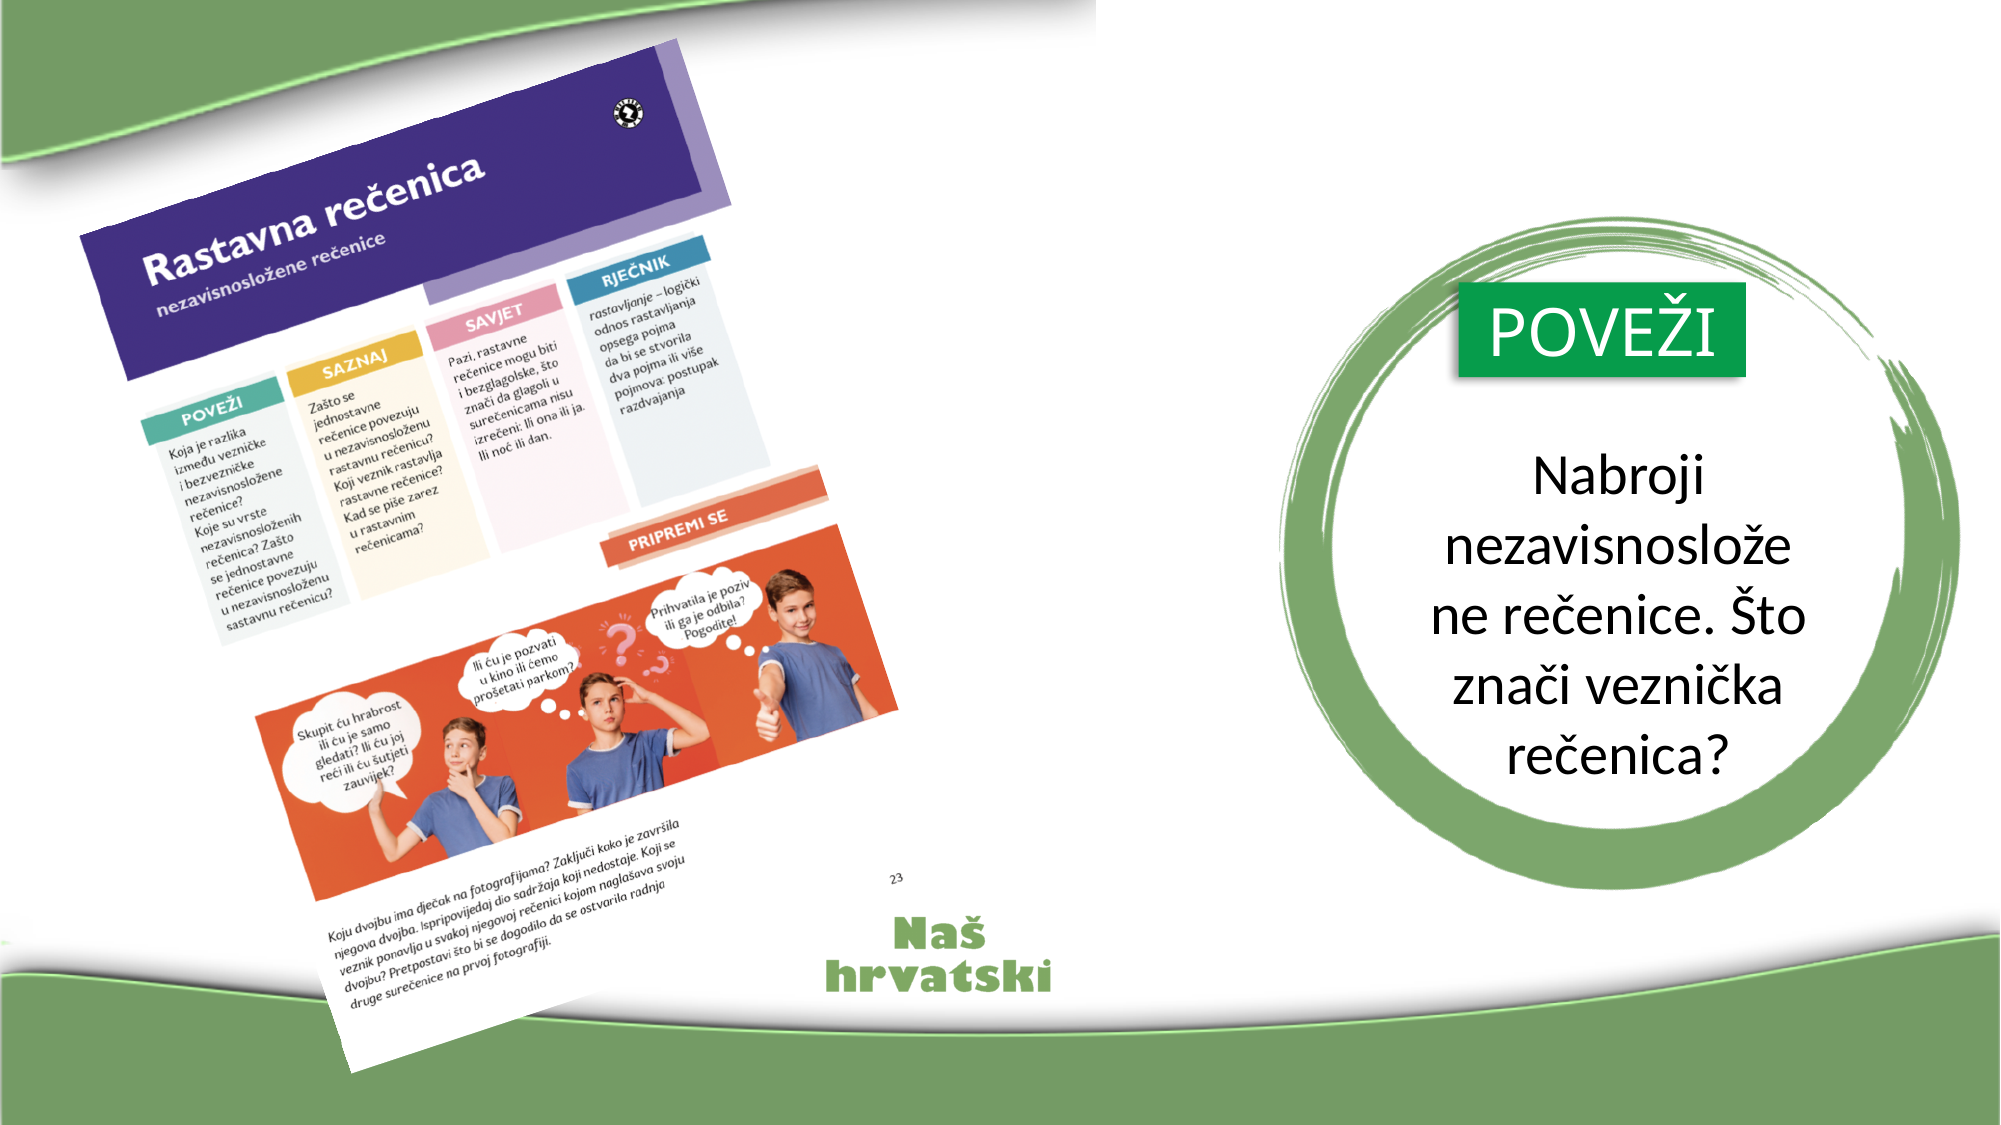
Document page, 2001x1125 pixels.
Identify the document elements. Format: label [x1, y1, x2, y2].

picture [1279, 215, 1958, 885]
picture [76, 0, 1098, 1125]
